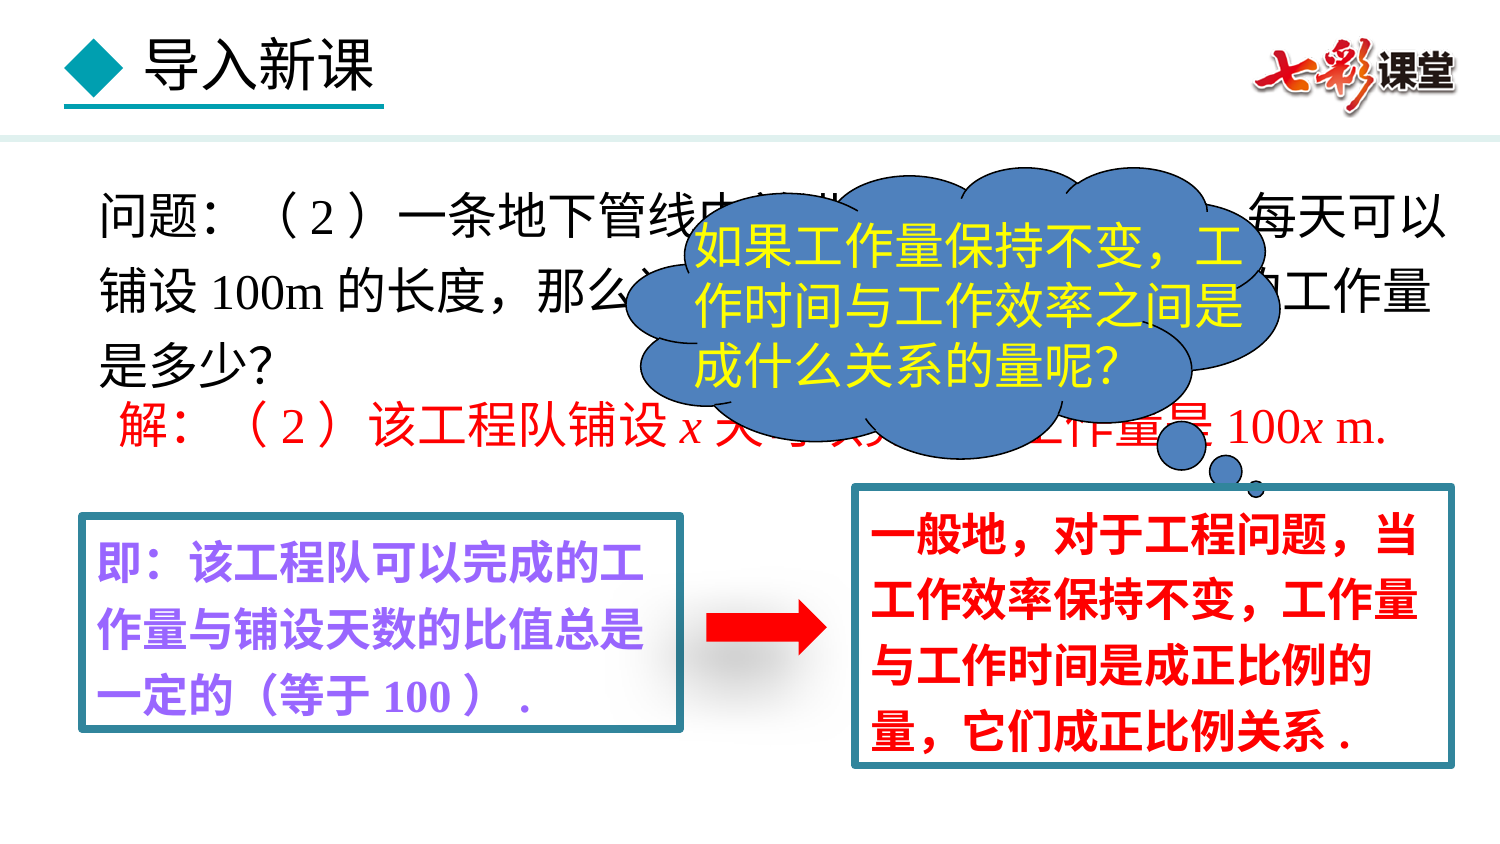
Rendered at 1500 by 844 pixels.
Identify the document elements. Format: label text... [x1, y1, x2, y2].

text_box [704, 597, 829, 658]
text_box 解：（2）该工程队铺设x天可以完成的工作量是100x m. [1284, 386, 1404, 462]
text_box 一般地，对于工程问题，当工作效率保持不变，工作量与工作时间是成正比例的量，它们成正比例关系. [855, 486, 1452, 766]
picture [1249, 32, 1461, 118]
text_box 解：（2）该工程队铺设x天可以完成的工作量是100x m. [103, 386, 622, 462]
text_box 问题：（2）一条地下管线由前进工程队单独铺设，每天可以铺设100m的长度，那么该工程队铺设x天可以完成的工作量是多少？ [83, 161, 1477, 402]
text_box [626, 166, 1280, 459]
text_box 即：该工程队可以完成的工作量与铺设天数的比值总是一定的（等于100）. [81, 515, 681, 729]
